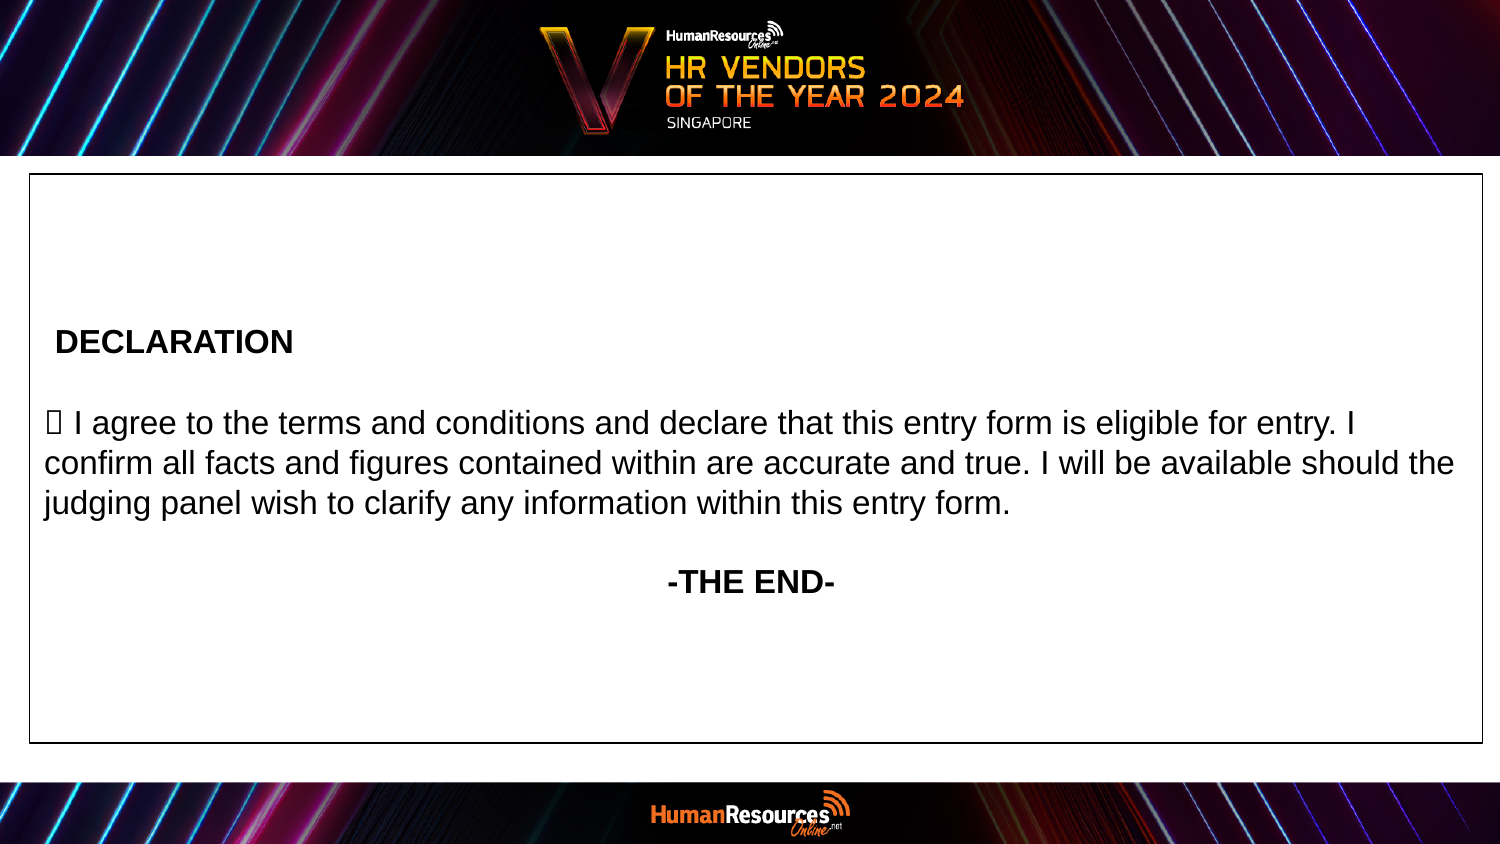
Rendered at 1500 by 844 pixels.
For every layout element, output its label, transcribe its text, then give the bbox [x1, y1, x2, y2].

picture [0, 0, 1500, 844]
text_box DECLARATION  I agree to the terms and conditions and declare that this entry form is eligible for entry. I confirm all facts and figures contained within are accurate and true. I will be available should the judging panel wish to clarify any information within this entry form. -THE END- [27, 172, 1484, 745]
